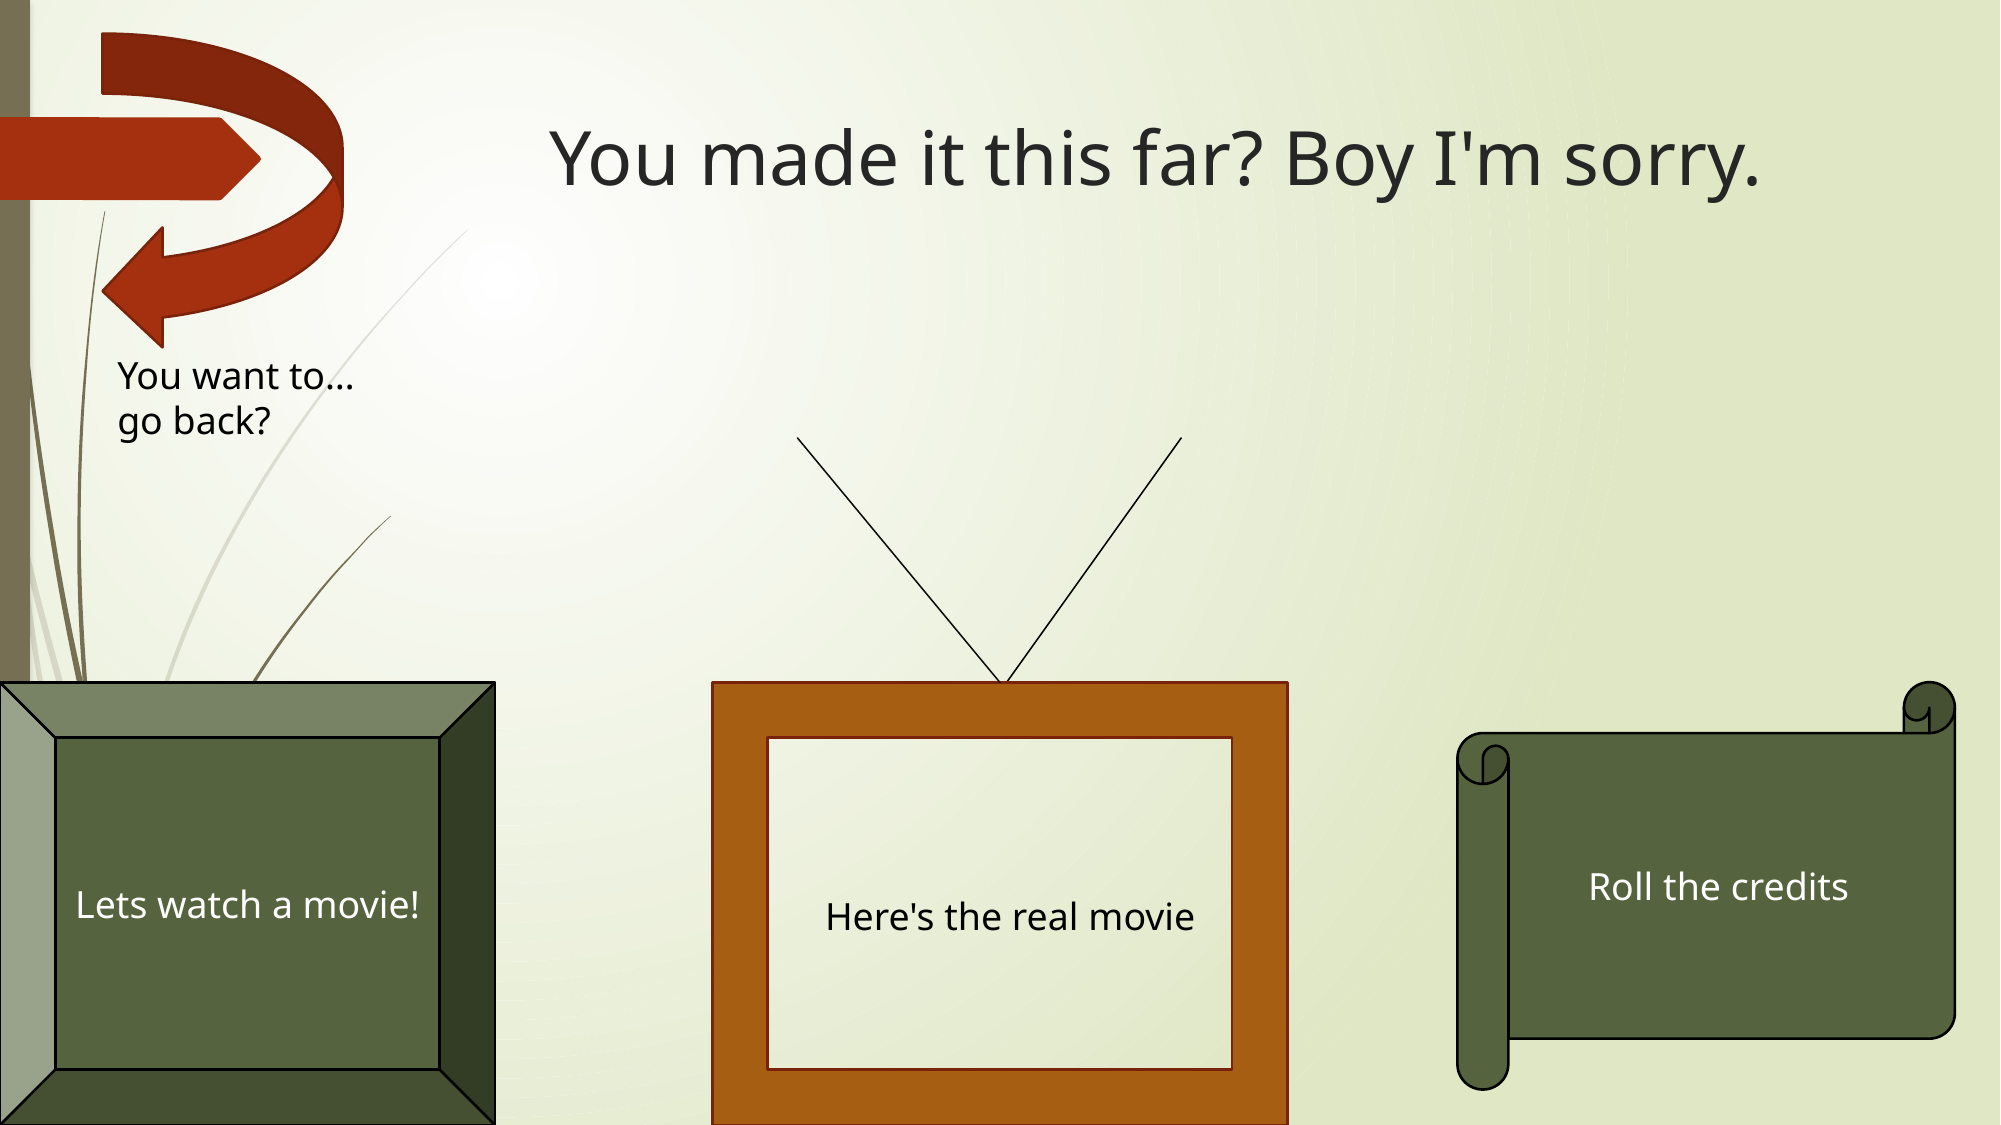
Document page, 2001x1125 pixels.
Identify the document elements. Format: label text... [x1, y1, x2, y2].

title You made it this far? Boy I'm sorry. [425, 102, 1888, 313]
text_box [712, 437, 1288, 1125]
text_box Lets watch a movie! [0, 681, 496, 1125]
text_box Roll the credits [1456, 680, 1957, 1091]
text_box [101, 32, 344, 344]
text_box You want to…go back? [102, 344, 400, 450]
